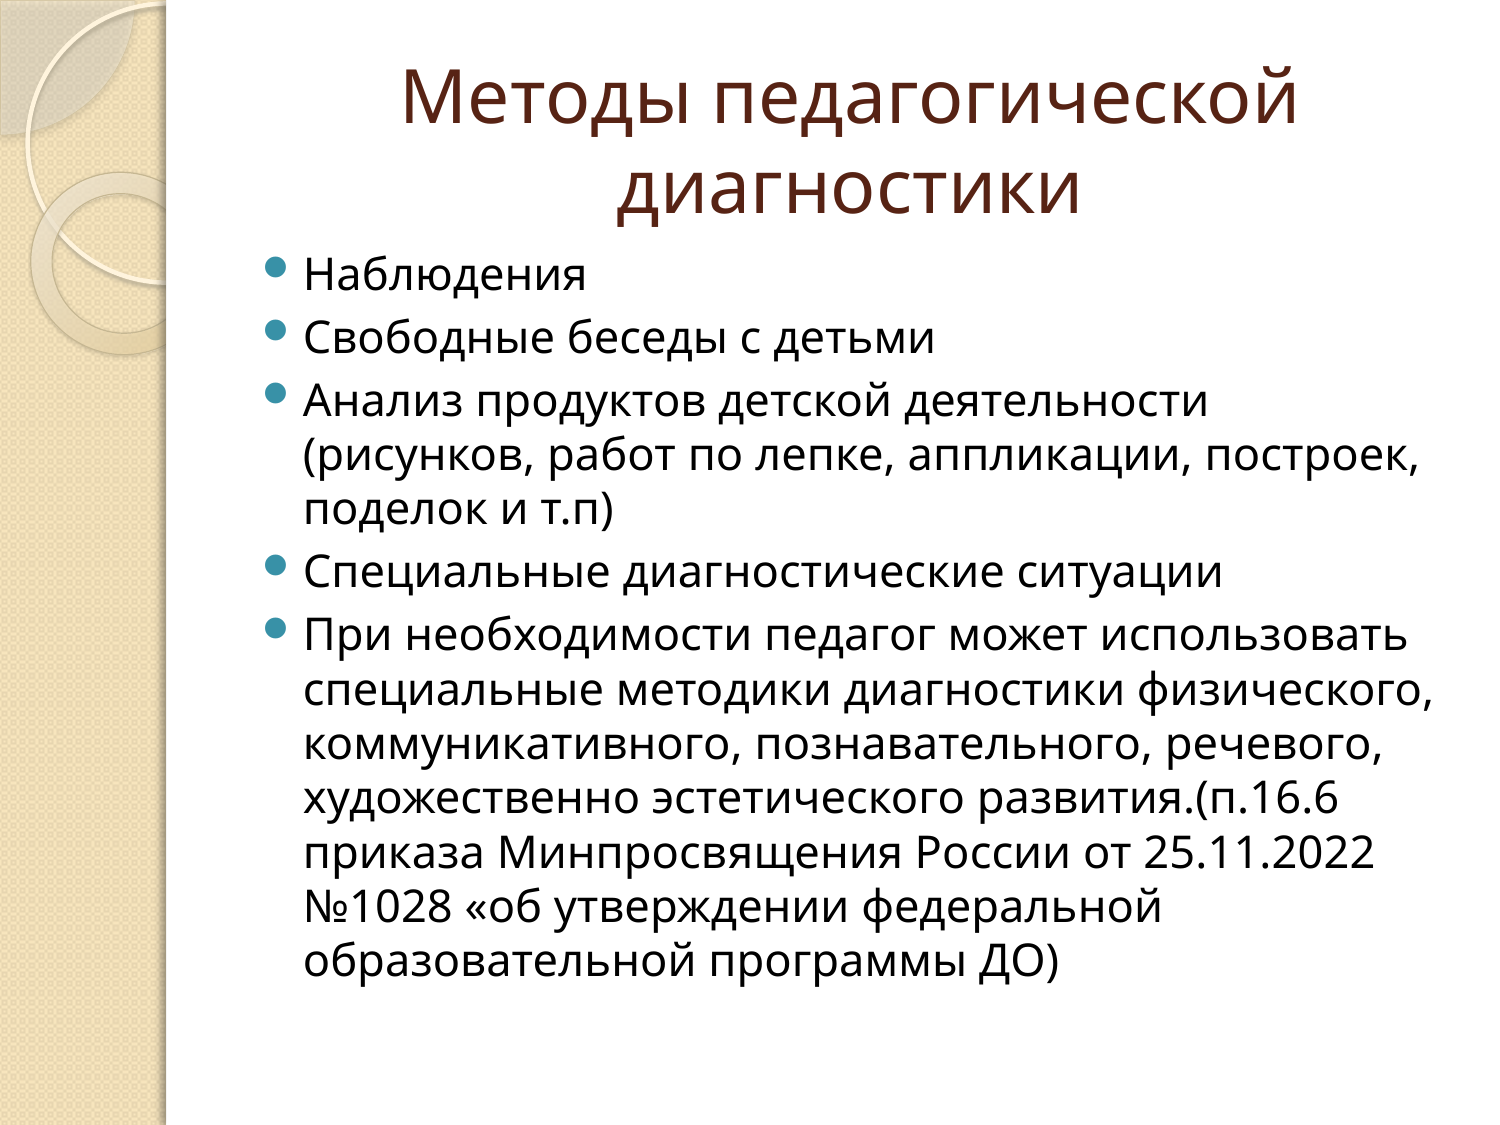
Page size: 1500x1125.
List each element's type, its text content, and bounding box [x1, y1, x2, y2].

title Методы педагогической диагностики [235, 45, 1466, 233]
list Наблюдения Свободные беседы с детьми Анализ продуктов детской деятельности (рисунков, работ по лепке, аппликации, построек, поделок и т.п) Специальные диагностические ситуации При необходимости педагог может использовать специальные методики диагностики физического, коммуникативного, познавательного, речевого, художественно эстетического развития.(п.16.6 приказа Минпросвящения России от 25.11.2022 №1028 «об утверждении федеральной образовательной программы ДО) [235, 237, 1466, 1025]
